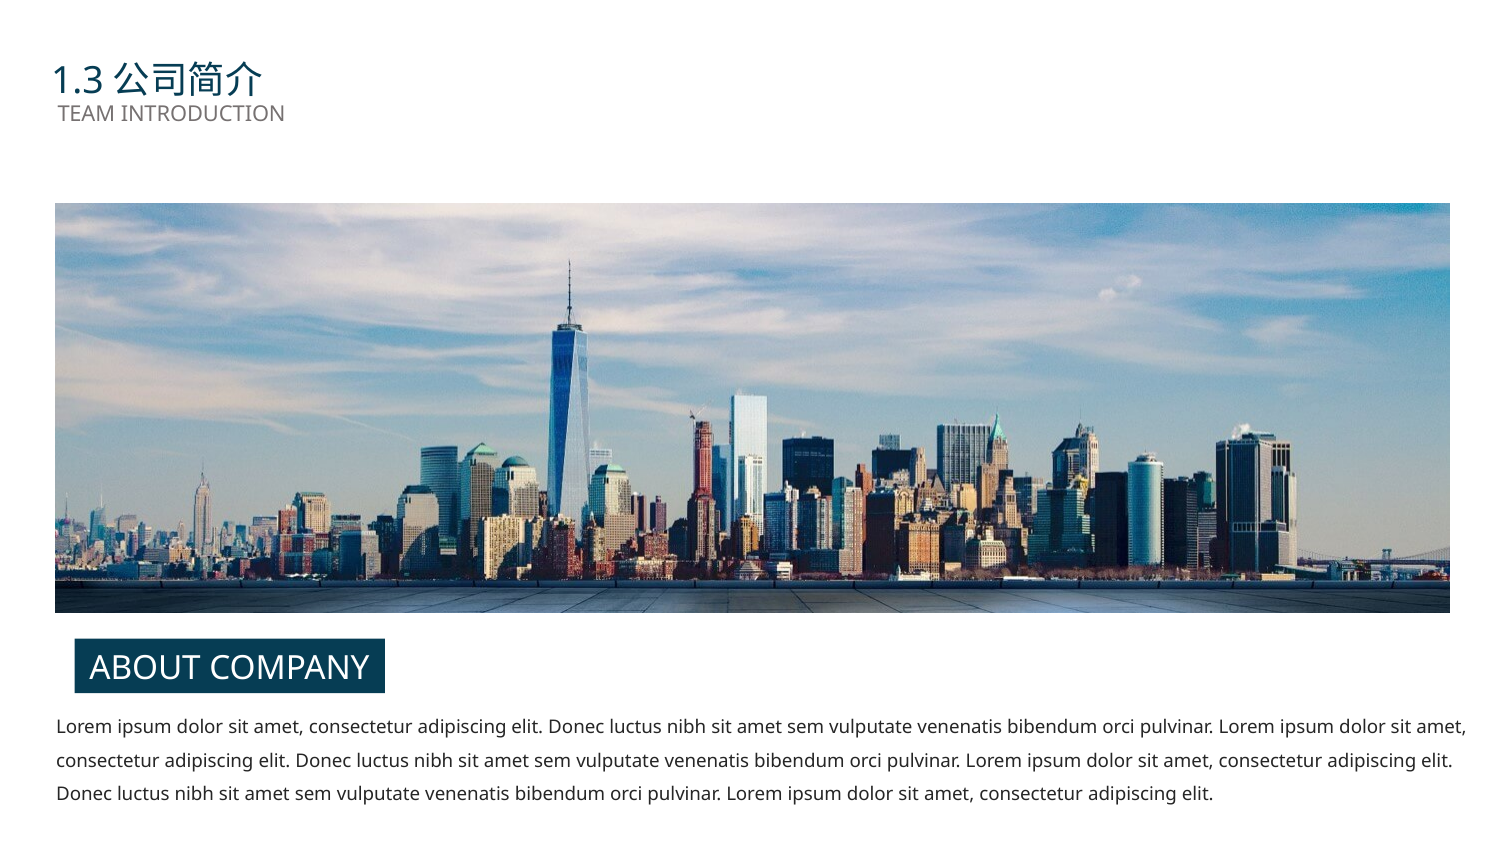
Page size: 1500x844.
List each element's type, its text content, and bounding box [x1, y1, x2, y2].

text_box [57, 44, 302, 134]
text_box Lorem ipsum dolor sit amet, consectetur adipiscing elit. Donec luctus nibh sit amet sem vulputate venenatis bibendum orci pulvinar. Lorem ipsum dolor sit amet, consectetur adipiscing elit. Donec luctus nibh sit amet sem vulputate venenatis bibendum orci pulvinar. Lorem ipsum dolor sit amet, consectetur adipiscing elit. Donec luctus nibh sit amet sem vulputate venenatis bibendum orci pulvinar. Lorem ipsum dolor sit amet, consectetur adipiscing elit. [41, 696, 1485, 812]
text_box ABOUT COMPANY [74, 638, 385, 694]
picture [55, 203, 1450, 613]
